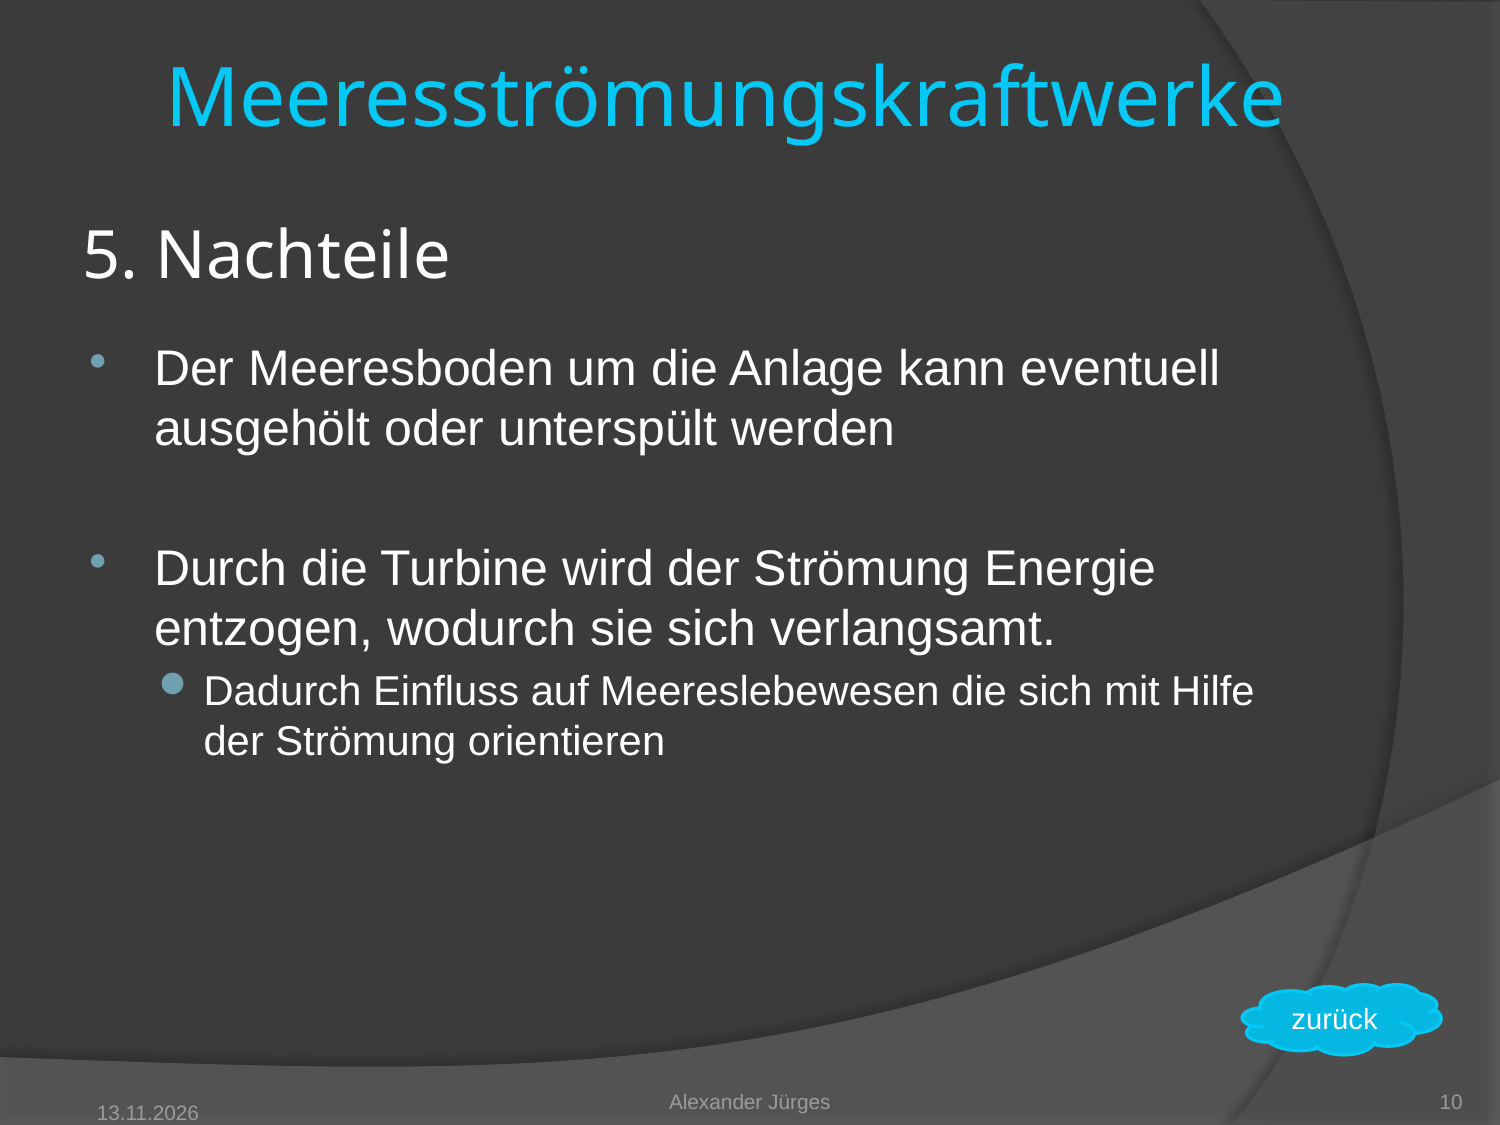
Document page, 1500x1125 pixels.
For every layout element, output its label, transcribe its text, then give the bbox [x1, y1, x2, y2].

text_box Meeresströmungskraftwerke [157, 0, 1383, 187]
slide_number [82, 1065, 432, 1125]
footer Alexander Jürges [512, 1053, 988, 1114]
text_box zurück [1240, 983, 1443, 1057]
list Der Meeresboden um die Anlage kann eventuell ausgehölt oder unterspült werden Durch die Turbine wird der Strömung Energie entzogen, wodurch sie sich verlangsamt. Dadurch Einfluss auf Meereslebewesen die sich mit Hilfe der Strömung orientieren [70, 328, 1296, 786]
slide_number 10 [1337, 1053, 1463, 1114]
text_box 5. Nachteile [74, 187, 1500, 317]
